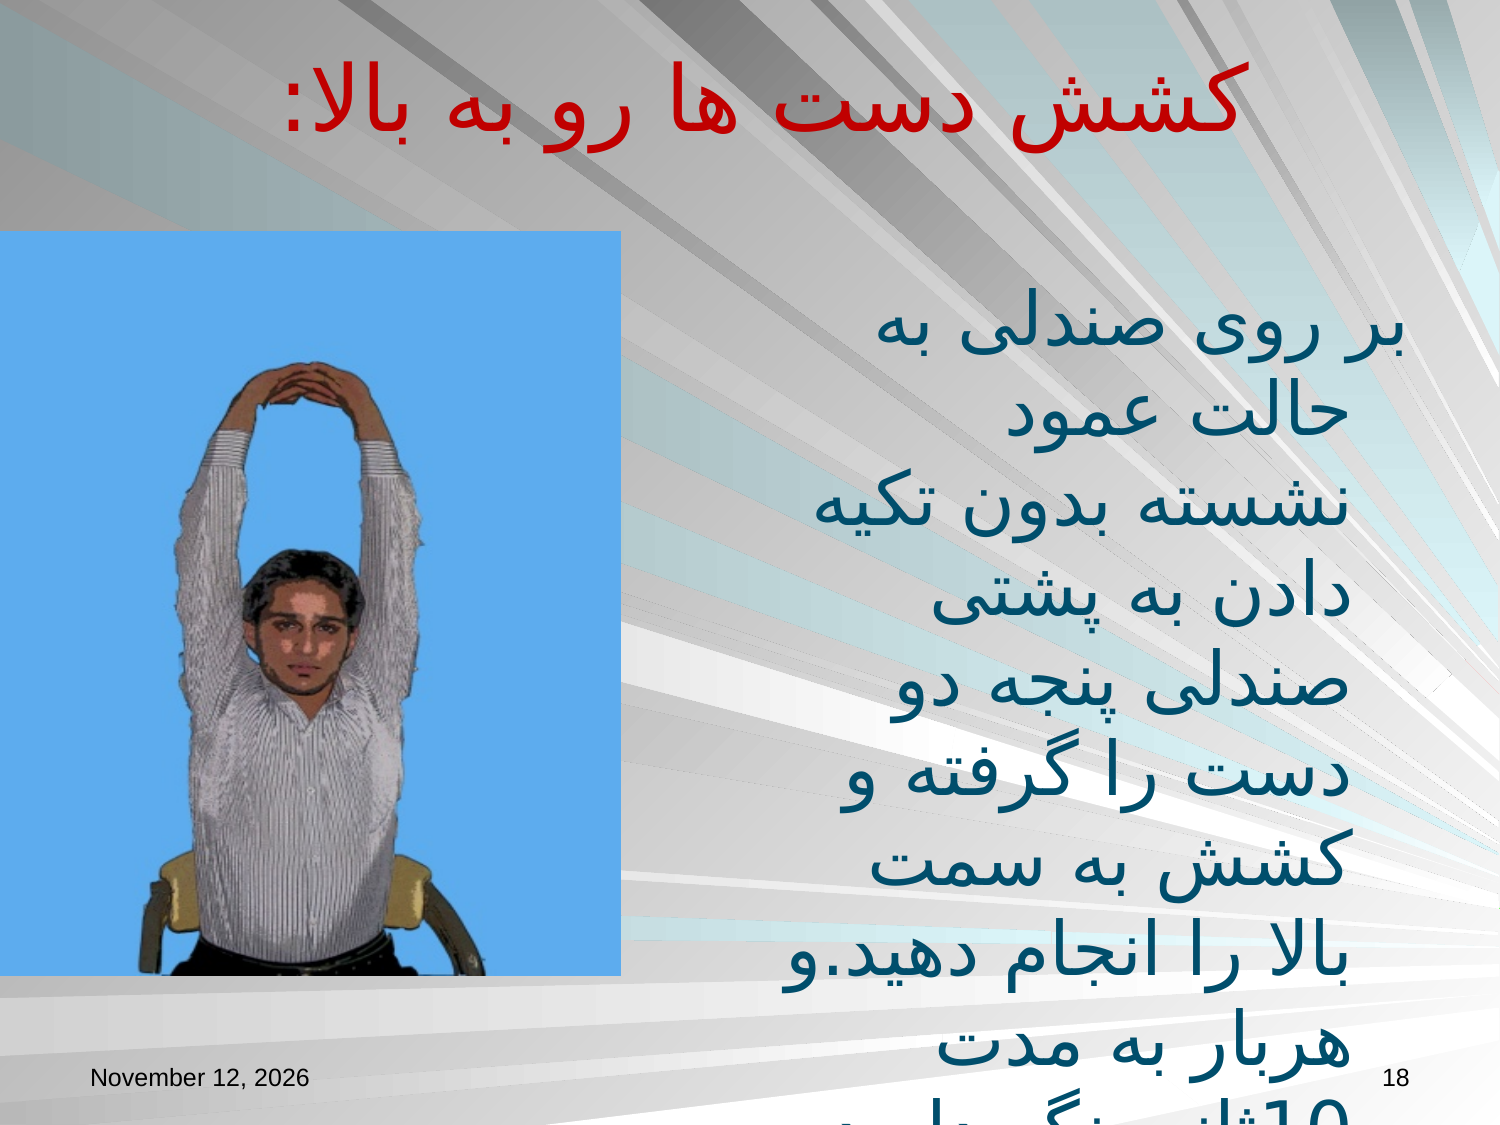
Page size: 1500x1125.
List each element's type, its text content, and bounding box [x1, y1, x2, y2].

list بر روی صندلی به حالت عمود نشسته بدون تکیه دادن به پشتی صندلی پنجه دو دست را گرفته و کشش به سمت بالا را انجام دهید.و هربار به مدت 10ثانیه نگه دارید. [762, 262, 1426, 1006]
slide_number 18 [1074, 1023, 1426, 1100]
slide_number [74, 1023, 426, 1100]
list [0, 231, 621, 977]
title کشش دست ها رو به بالا: [74, 66, 1426, 234]
